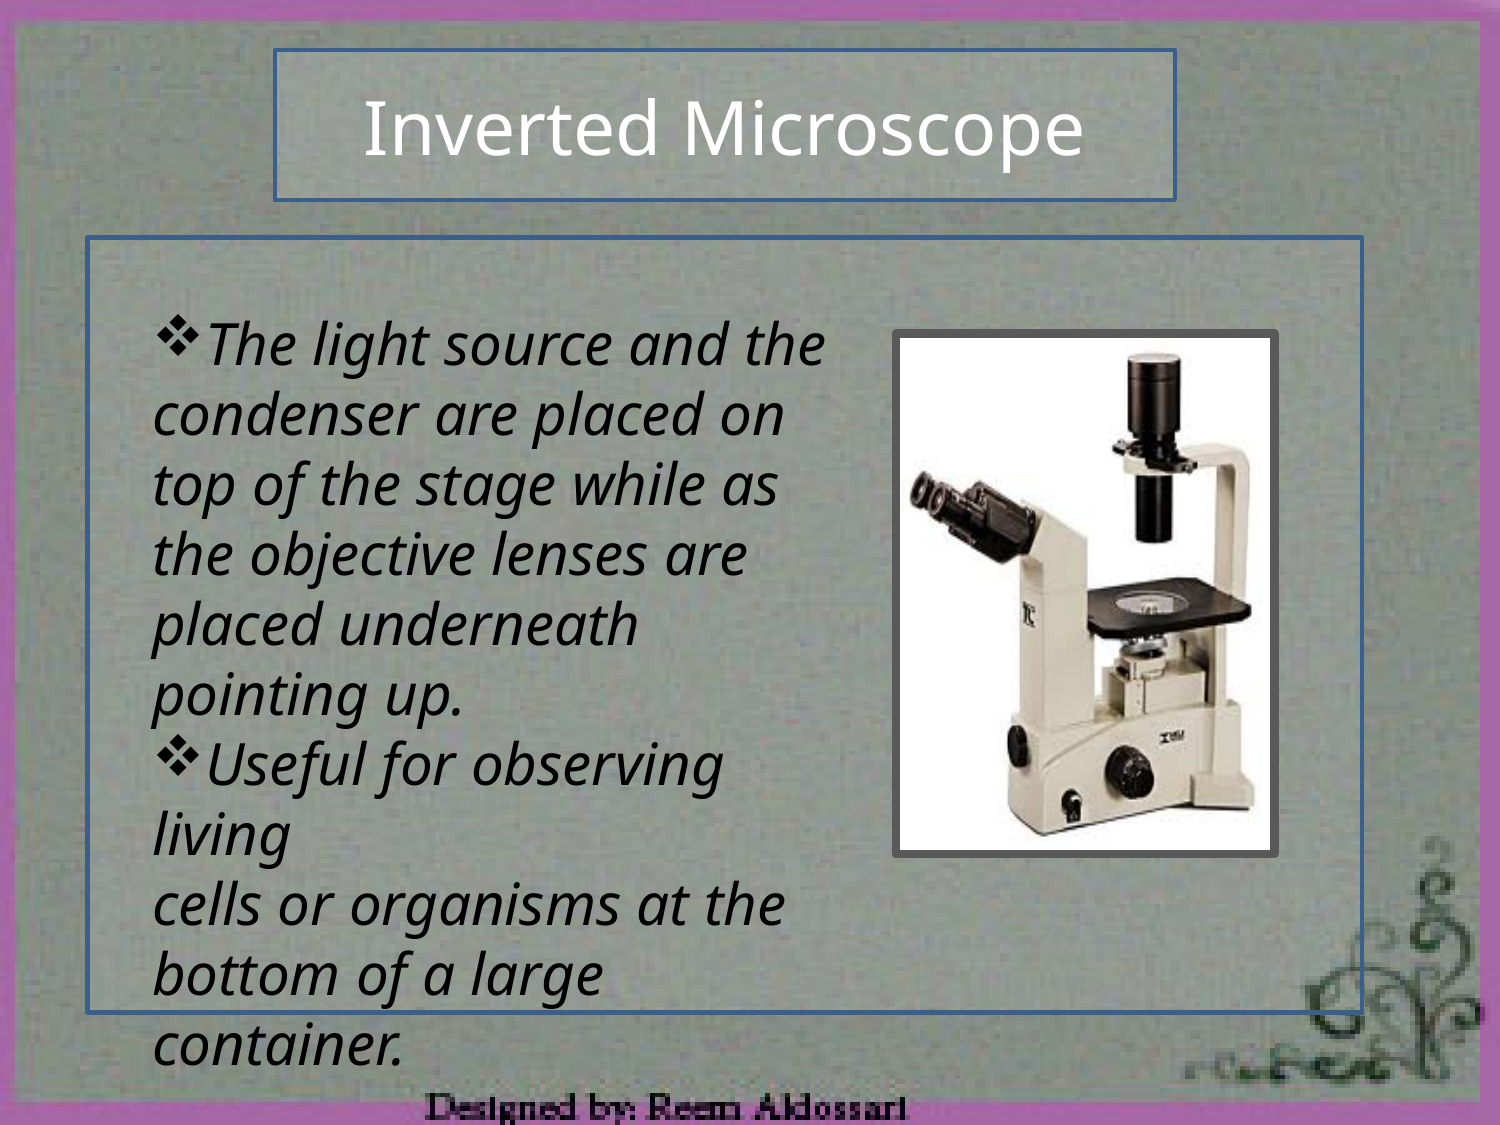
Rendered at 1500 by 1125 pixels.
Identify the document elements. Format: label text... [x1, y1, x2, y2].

picture [0, 0, 1500, 1125]
text_box The light source and the condenser are placed on top of the stage while as the objective lenses are placed underneath pointing up. Useful for observing living cells or organisms at the bottom of a large container. [137, 299, 888, 1085]
text_box Inverted Microscope [273, 48, 1177, 202]
text_box [85, 235, 1364, 1015]
